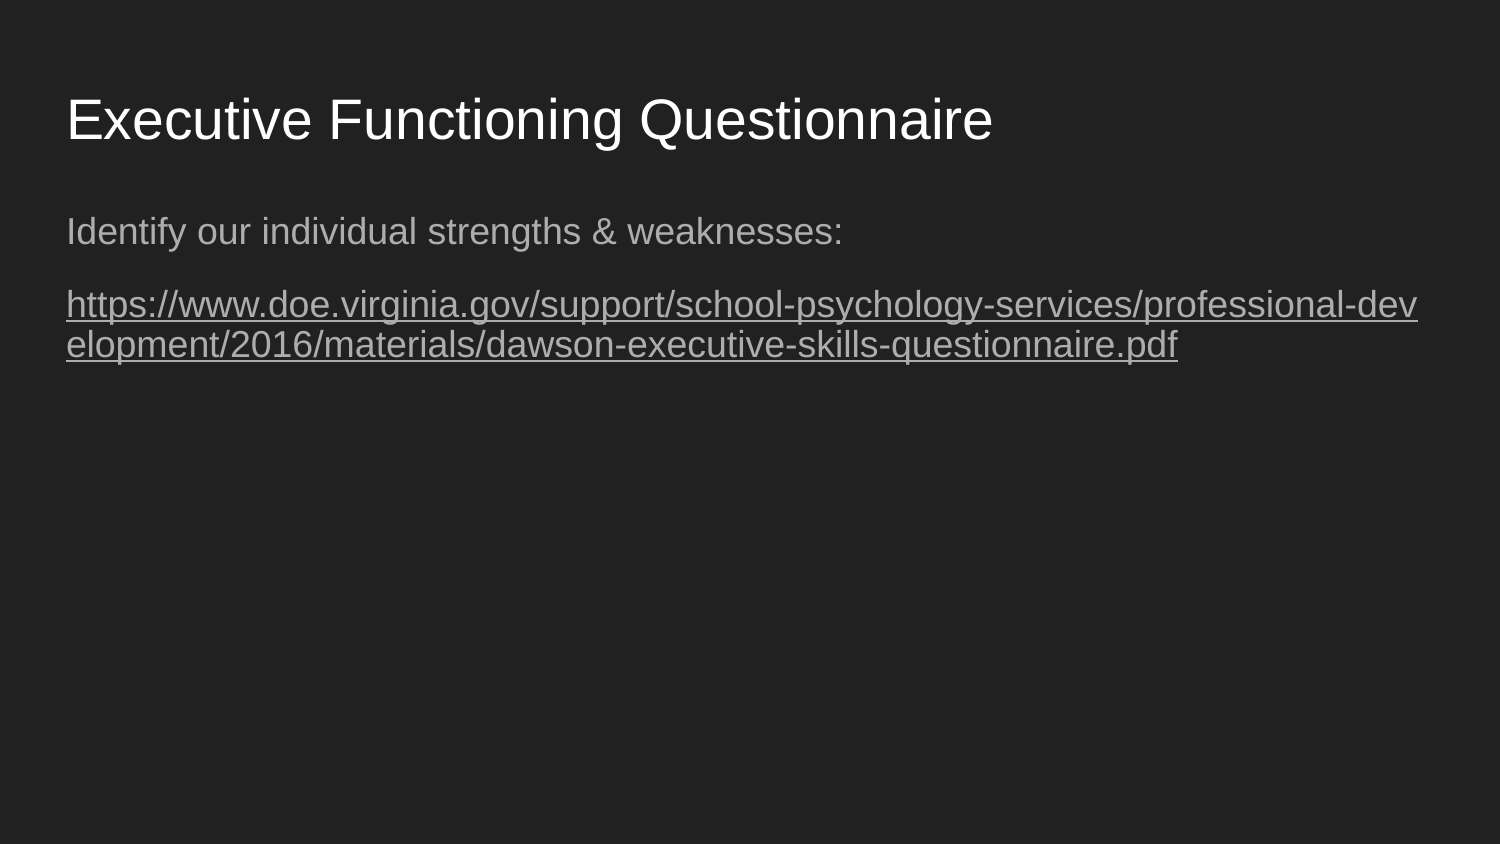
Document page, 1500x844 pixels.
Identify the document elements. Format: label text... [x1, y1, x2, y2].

title Executive Functioning Questionnaire [51, 72, 1449, 167]
list Identify our individual strengths & weaknesses: https://www.doe.virginia.gov/support/school-psychology-services/professional-development/2016/materials/dawson-executive-skills-questionnaire.pdf [51, 189, 1449, 750]
